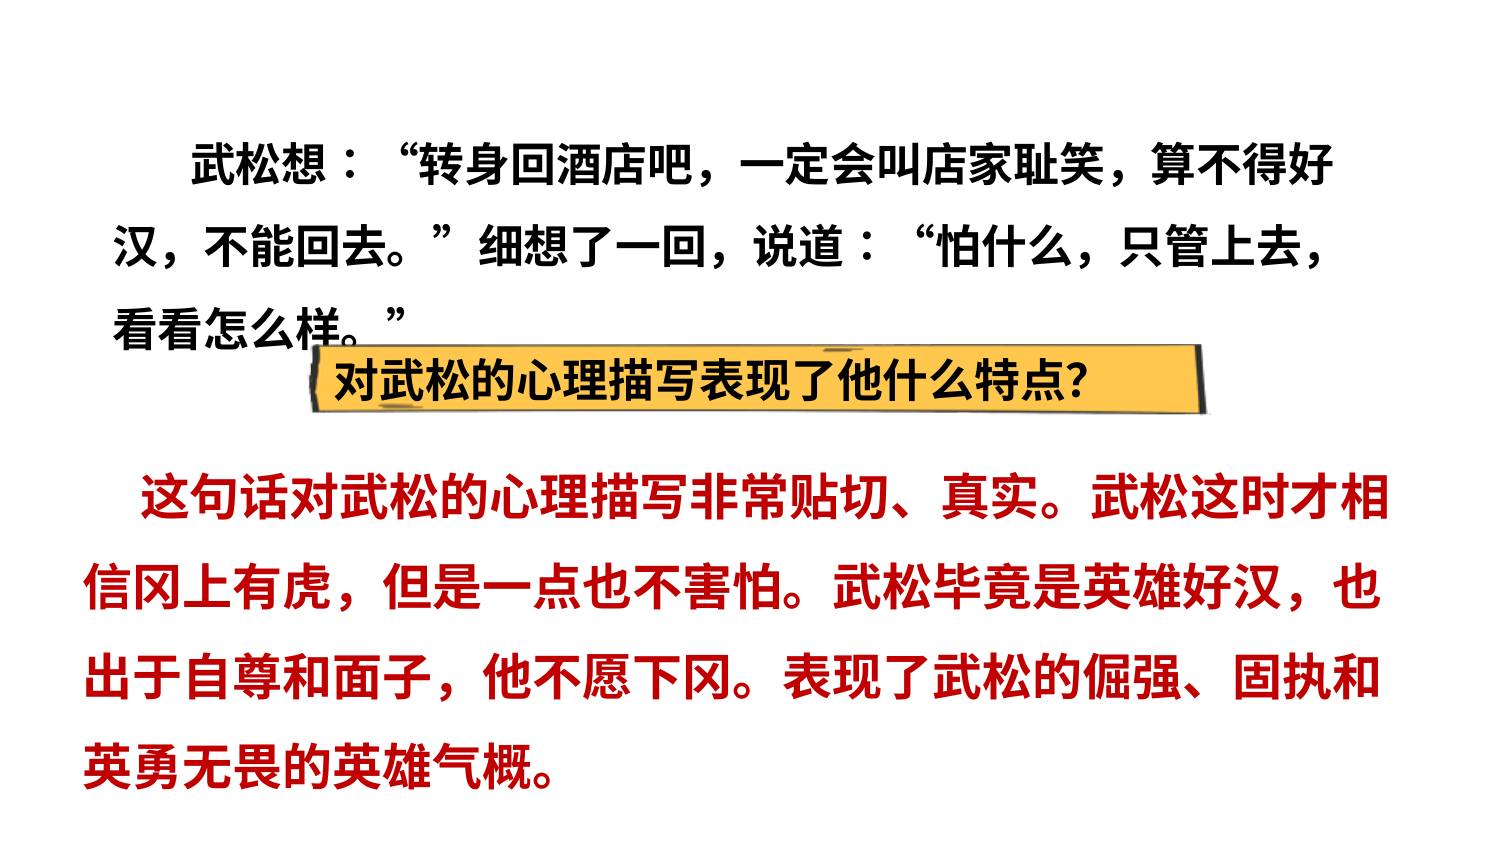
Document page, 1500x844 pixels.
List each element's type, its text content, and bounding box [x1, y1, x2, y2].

text_box 武松想∶“转身回酒店吧，一定会叫店家耻笑，算不得好汉，不能回去。”细想了一回，说道∶“怕什么，只管上去，看看怎么样。” [97, 100, 1396, 363]
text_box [289, 344, 1224, 471]
text_box 这句话对武松的心理描写非常贴切、真实。武松这时才相信冈上有虎，但是一点也不害怕。武松毕竟是英雄好汉，也出于自尊和面子，他不愿下冈。表现了武松的倔强、固执和英勇无畏的英雄气概。 [68, 428, 1428, 803]
